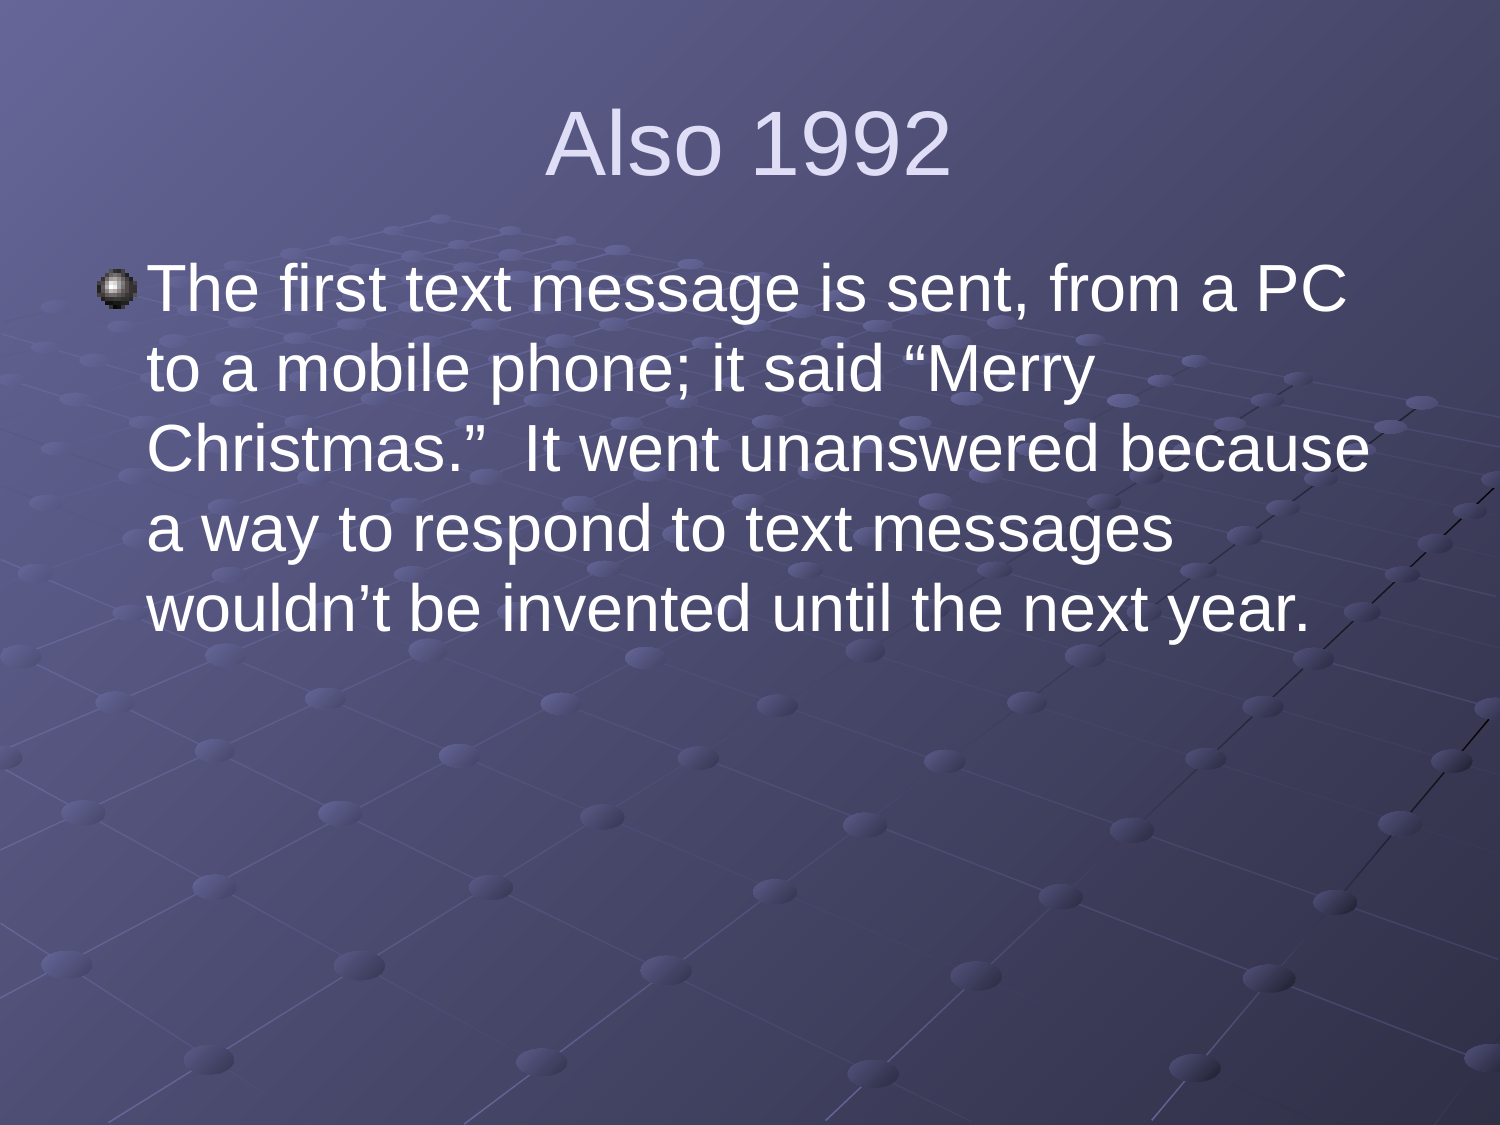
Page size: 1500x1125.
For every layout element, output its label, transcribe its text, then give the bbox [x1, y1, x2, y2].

title Also 1992 [75, 45, 1425, 233]
list The first text message is sent, from a PC to a mobile phone; it said “Merry Christmas.” It went unanswered because a way to respond to text messages wouldn’t be invented until the next year. [75, 237, 1425, 1007]
picture [90, 261, 137, 309]
